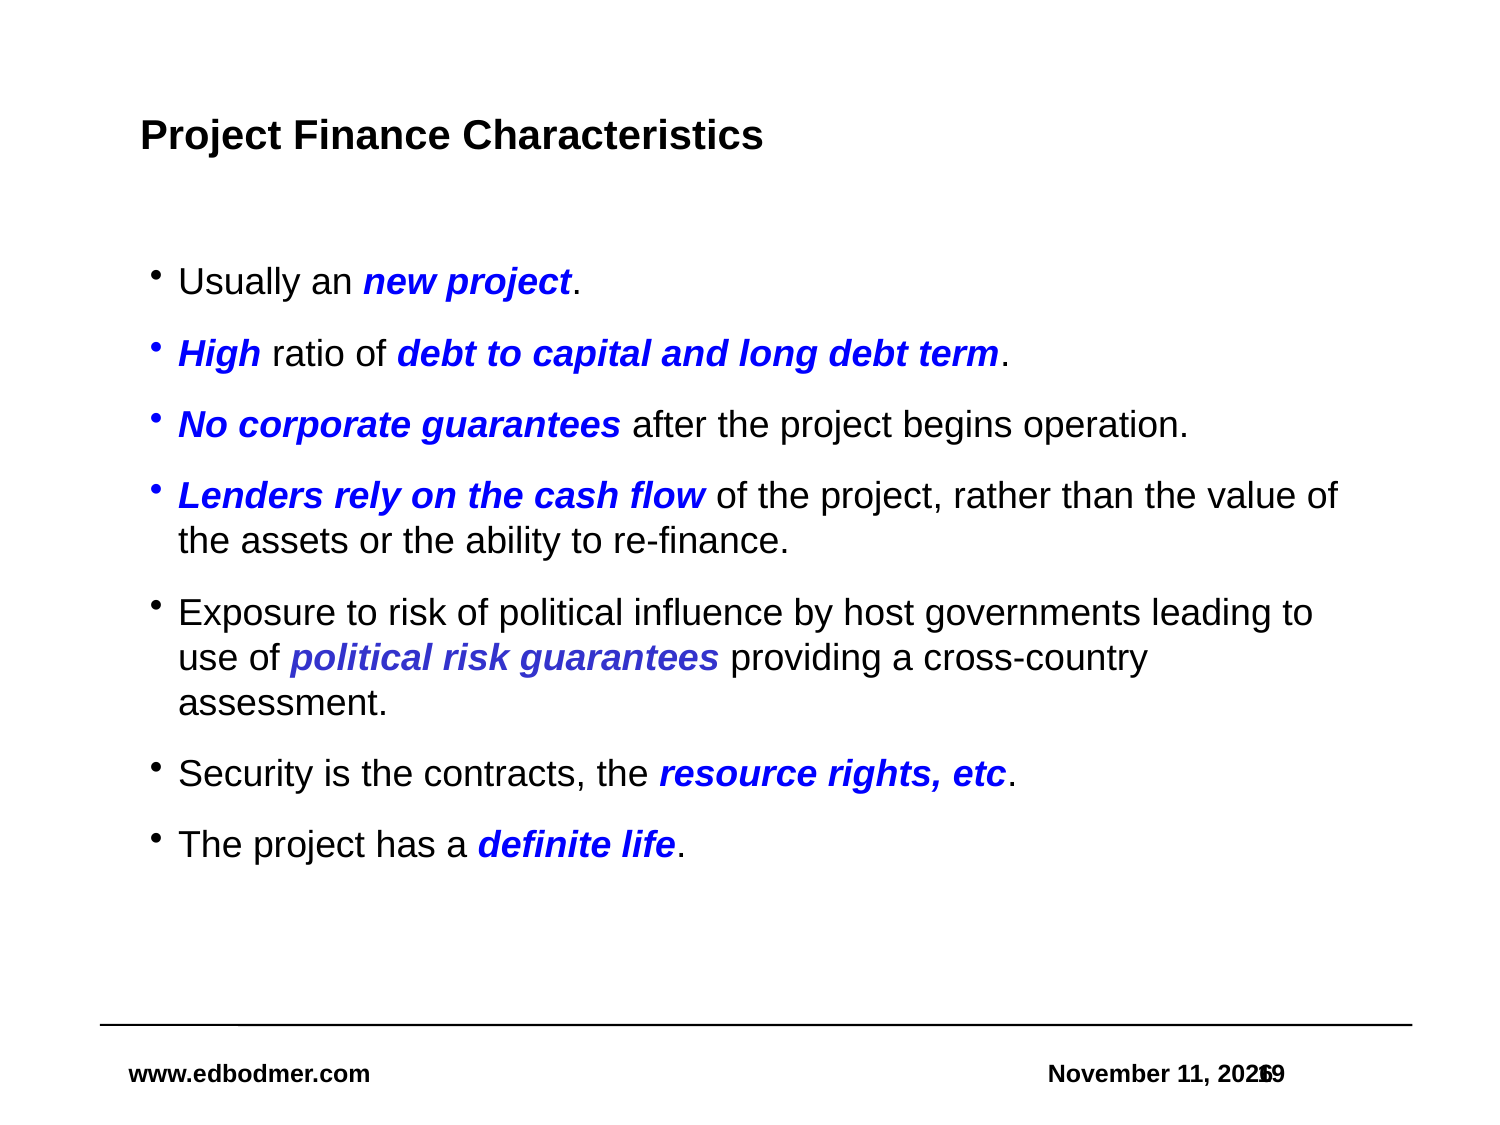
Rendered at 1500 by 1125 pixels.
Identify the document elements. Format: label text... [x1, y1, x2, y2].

title Project Finance Characteristics [124, 99, 1288, 226]
list Usually an new project. High ratio of debt to capital and long debt term. No corporate guarantees after the project begins operation. Lenders rely on the cash flow of the project, rather than the value of the assets or the ability to re-finance. Exposure to risk of political influence by host governments leading to use of political risk guarantees providing a cross-country assessment. Security is the contracts, the resource rights, etc. The project has a definite life. [124, 249, 1376, 1001]
